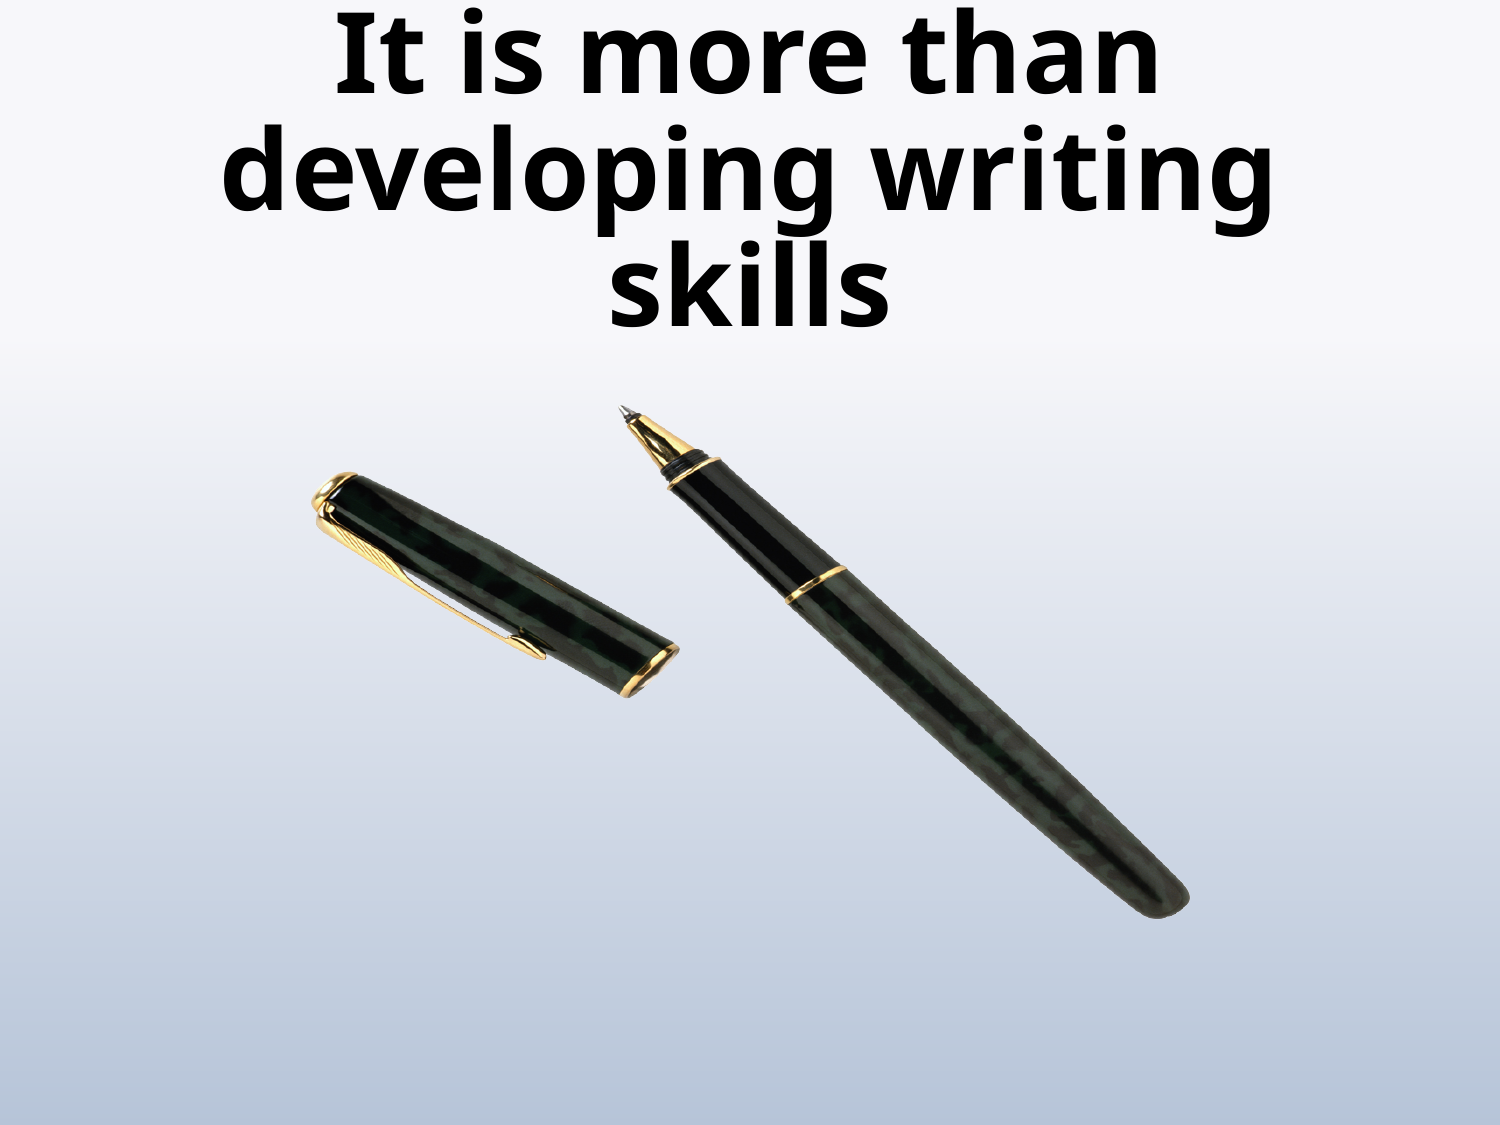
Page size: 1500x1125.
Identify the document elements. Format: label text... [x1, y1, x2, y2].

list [148, 398, 1352, 925]
title It is more than developing writing skills [150, 74, 1350, 391]
